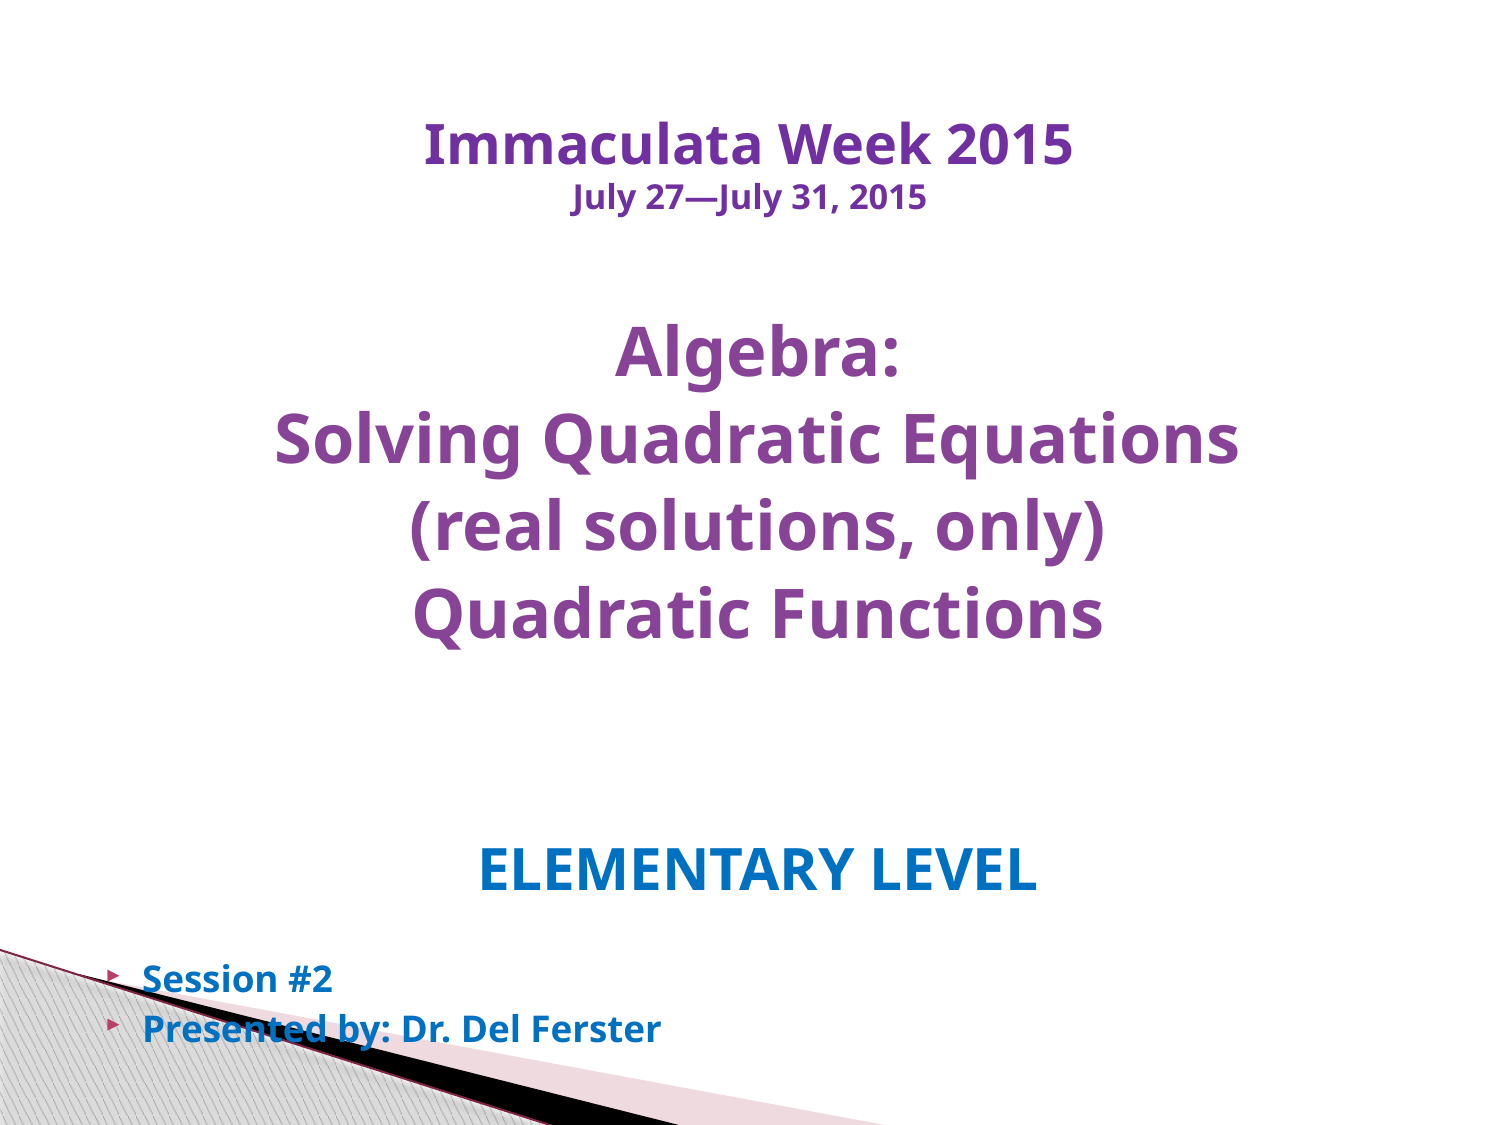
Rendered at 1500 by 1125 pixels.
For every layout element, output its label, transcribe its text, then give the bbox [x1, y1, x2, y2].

title Immaculata Week 2015 July 27—July 31, 2015 [75, 37, 1425, 225]
list Algebra: Solving Quadratic Equations (real solutions, only) Quadratic Functions ELEMENTARY LEVEL Session #2 Presented by: Dr. Del Ferster [75, 299, 1425, 1063]
